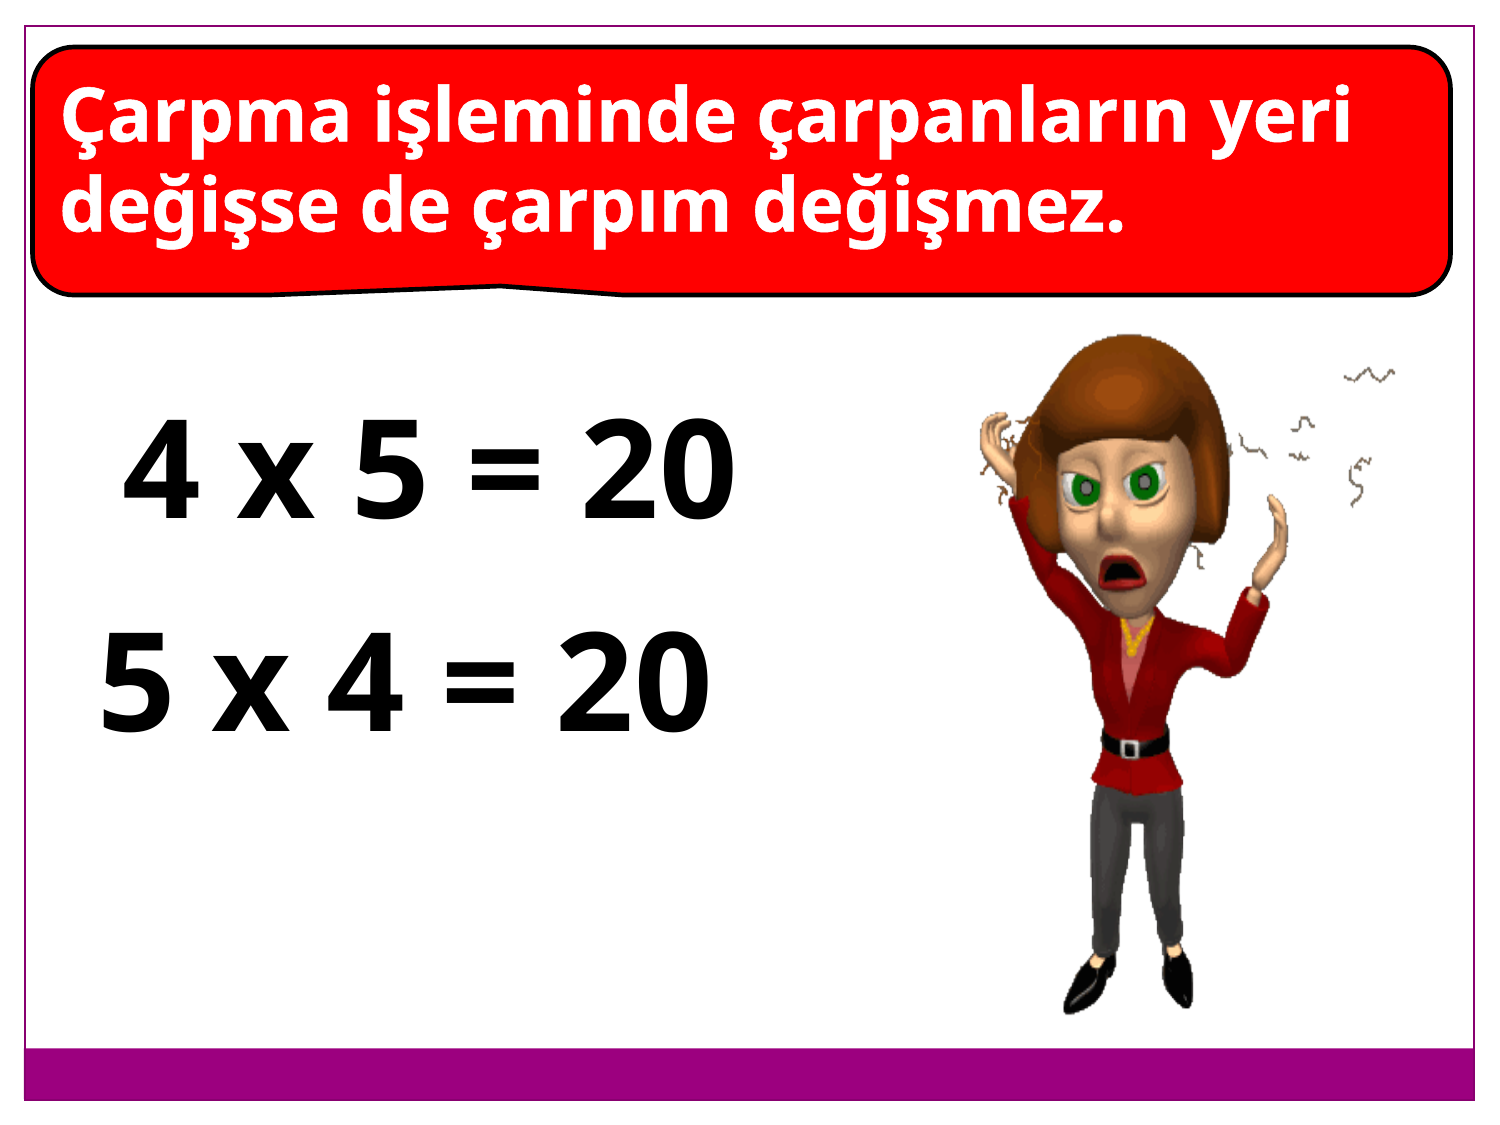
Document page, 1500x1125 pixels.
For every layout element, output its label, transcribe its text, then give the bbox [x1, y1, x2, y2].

text_box Çarpma işleminde çarpanların yeri değişse de çarpım değişmez. [32, 47, 1451, 296]
picture [870, 317, 1455, 1037]
text_box 5 x 4 = 20 [50, 586, 863, 766]
text_box 4 x 5 = 20 [64, 373, 863, 554]
